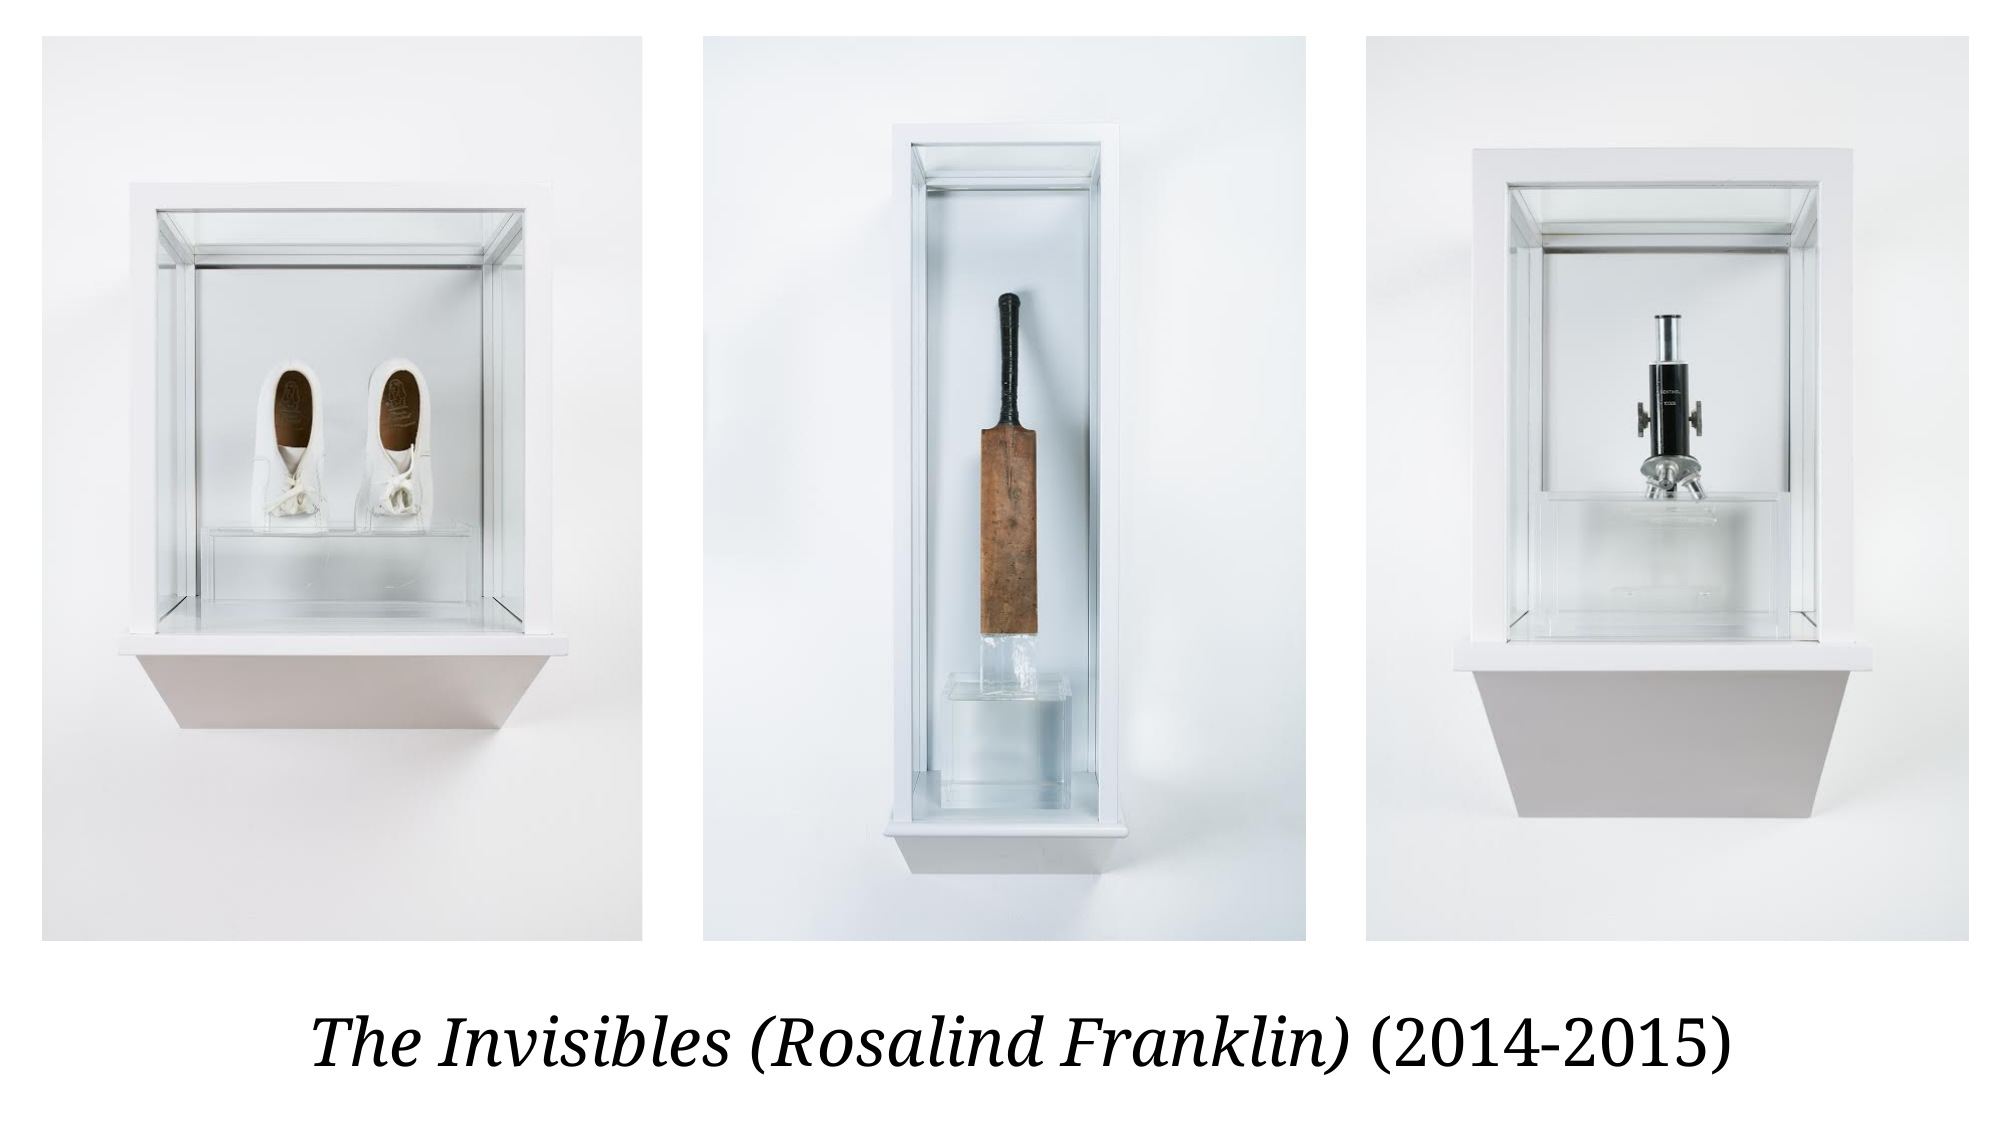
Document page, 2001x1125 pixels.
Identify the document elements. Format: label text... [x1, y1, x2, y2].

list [42, 36, 643, 941]
picture [1365, 36, 1969, 941]
text_box The Invisibles (Rosalind Franklin) (2014-2015) [42, 992, 2000, 1088]
picture [703, 36, 1306, 941]
